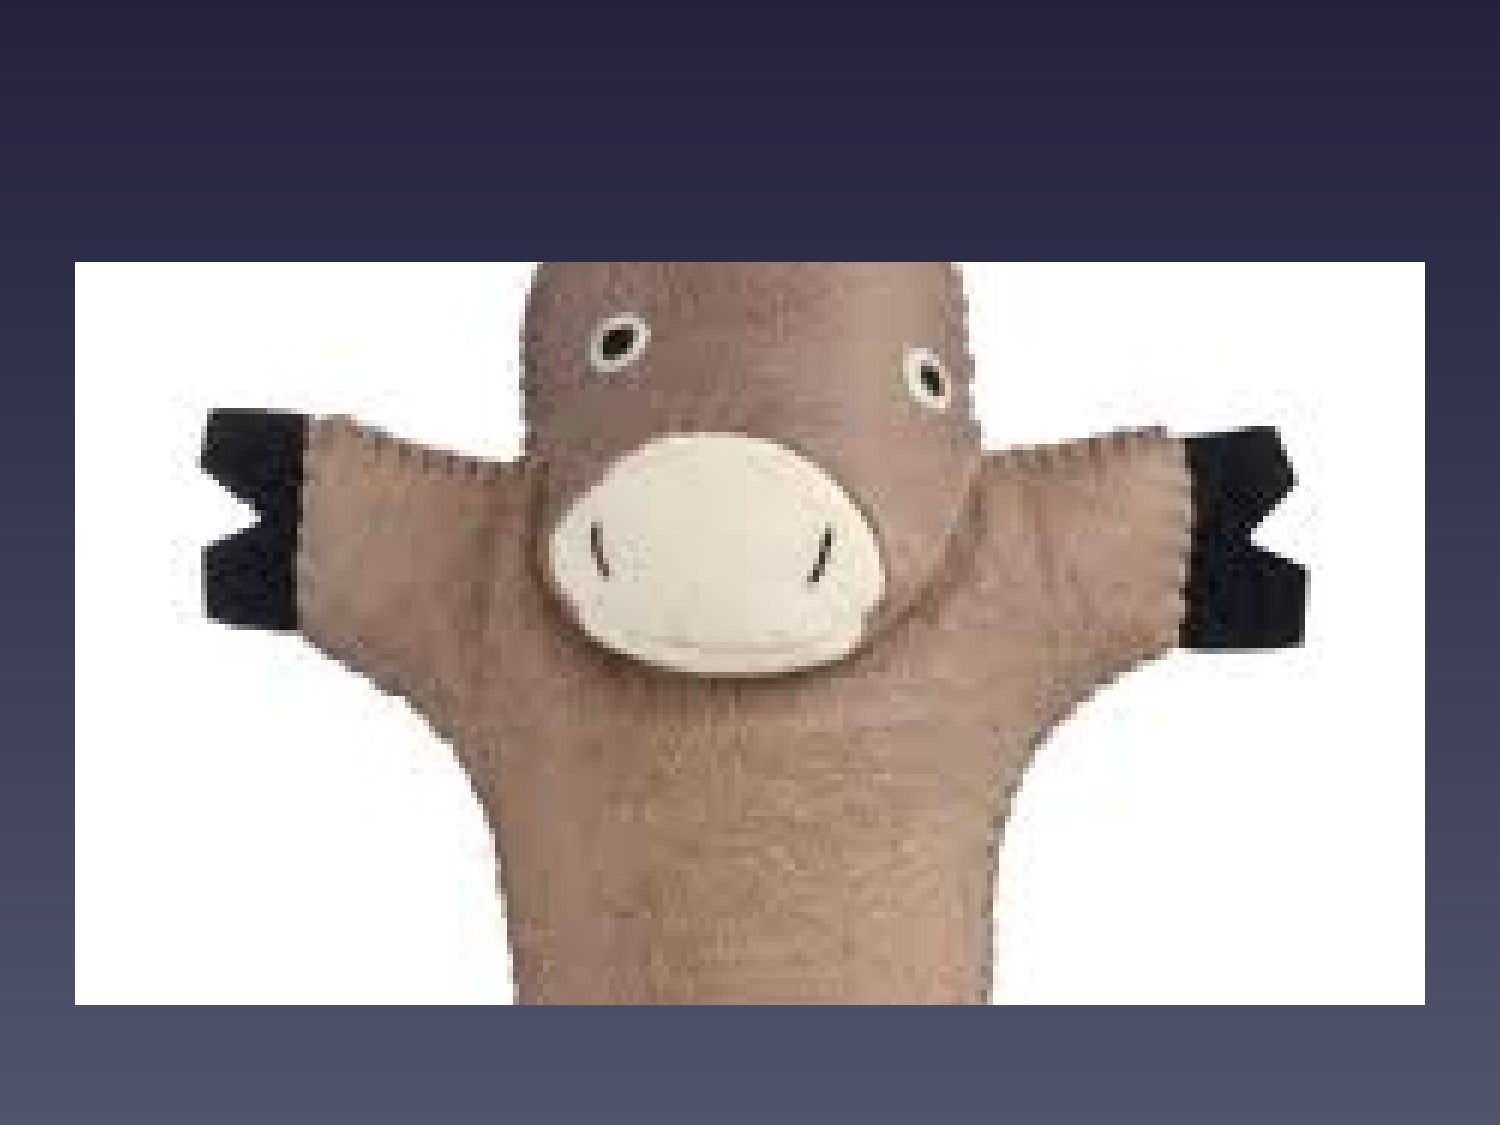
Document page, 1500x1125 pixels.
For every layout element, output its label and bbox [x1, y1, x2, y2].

list [74, 262, 1426, 1006]
